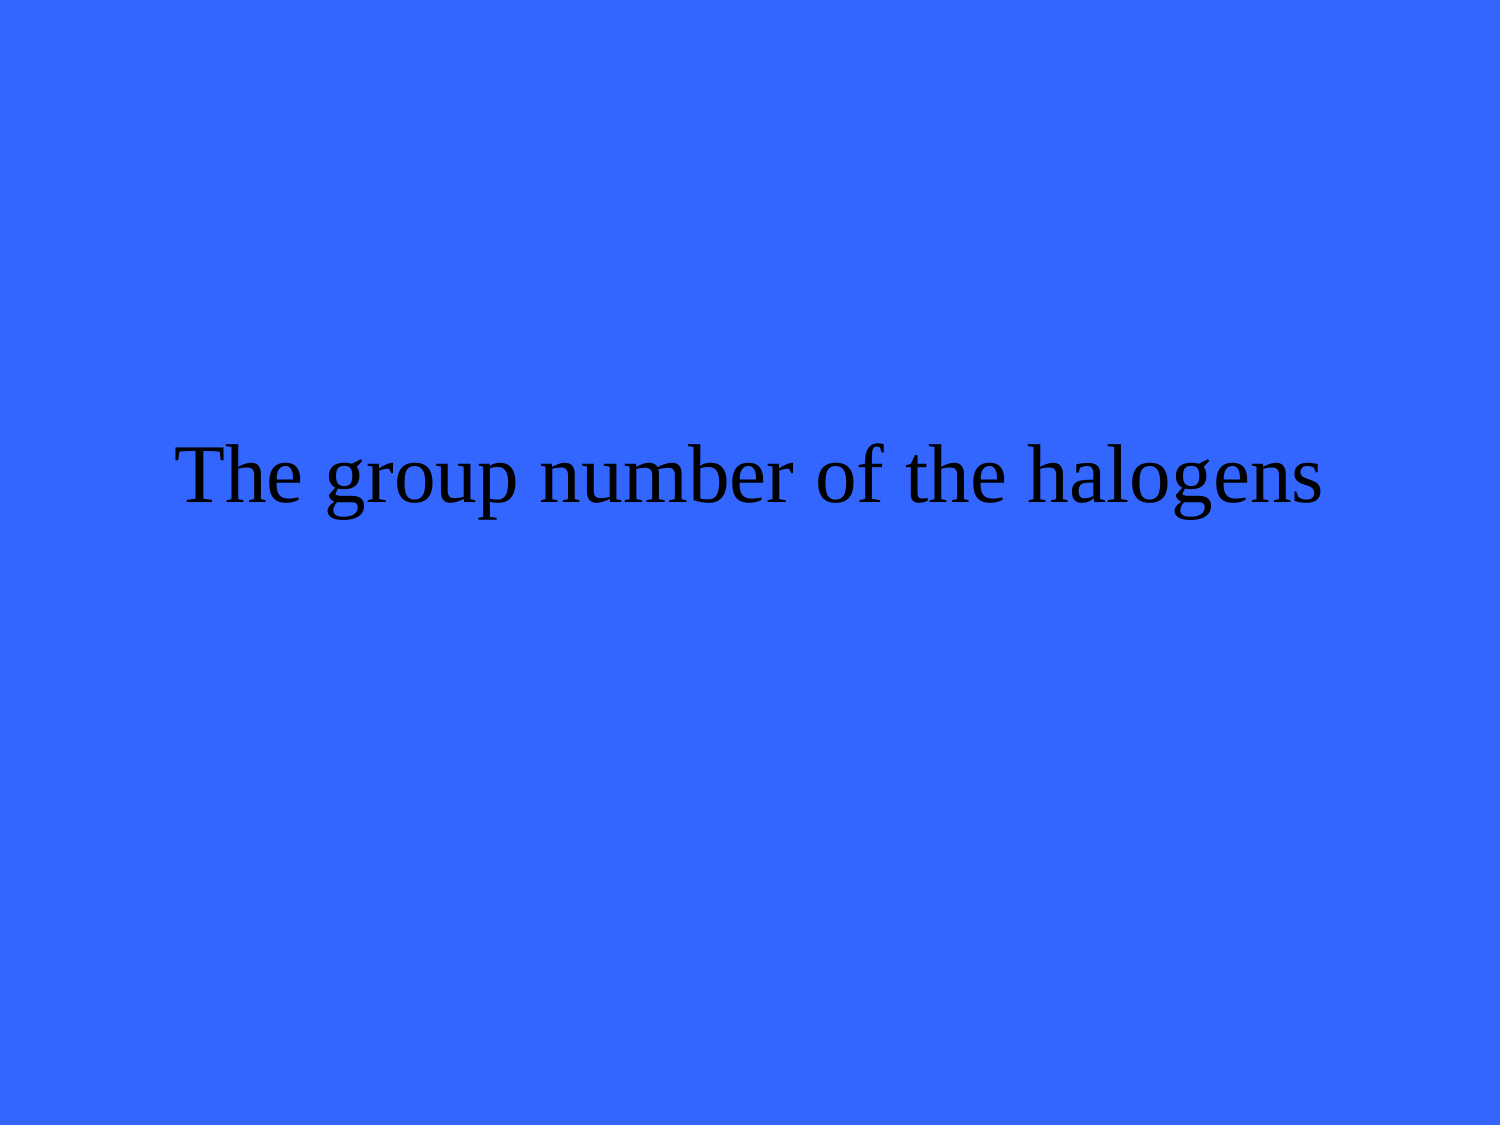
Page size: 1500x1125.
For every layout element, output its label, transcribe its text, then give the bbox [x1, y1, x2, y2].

title The group number of the halogens [112, 374, 1388, 563]
